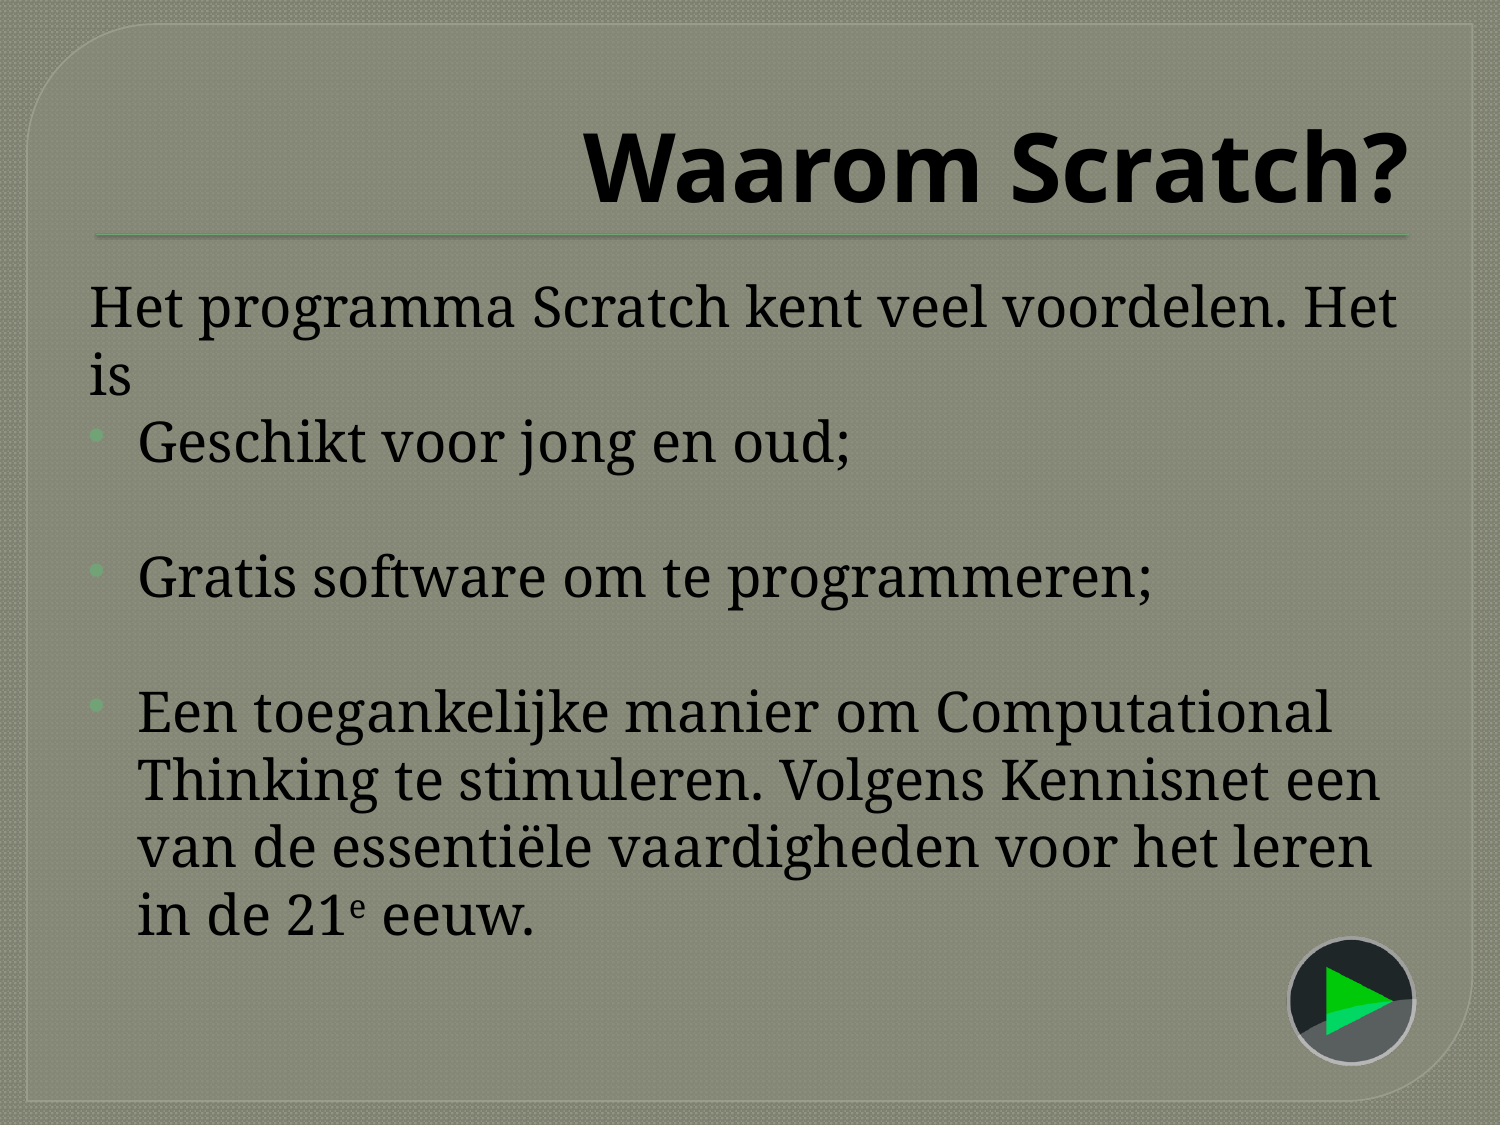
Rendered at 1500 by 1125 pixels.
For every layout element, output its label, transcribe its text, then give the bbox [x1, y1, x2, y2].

title Waarom Scratch? [75, 41, 1425, 196]
picture [1269, 917, 1434, 1083]
list Het programma Scratch kent veel voordelen. Het is Geschikt voor jong en oud; Gratis software om te programmeren; Een toegankelijke manier om Computational Thinking te stimuleren. Volgens Kennisnet een van de essentiële vaardigheden voor het leren in de 21e eeuw. [75, 196, 1436, 1125]
